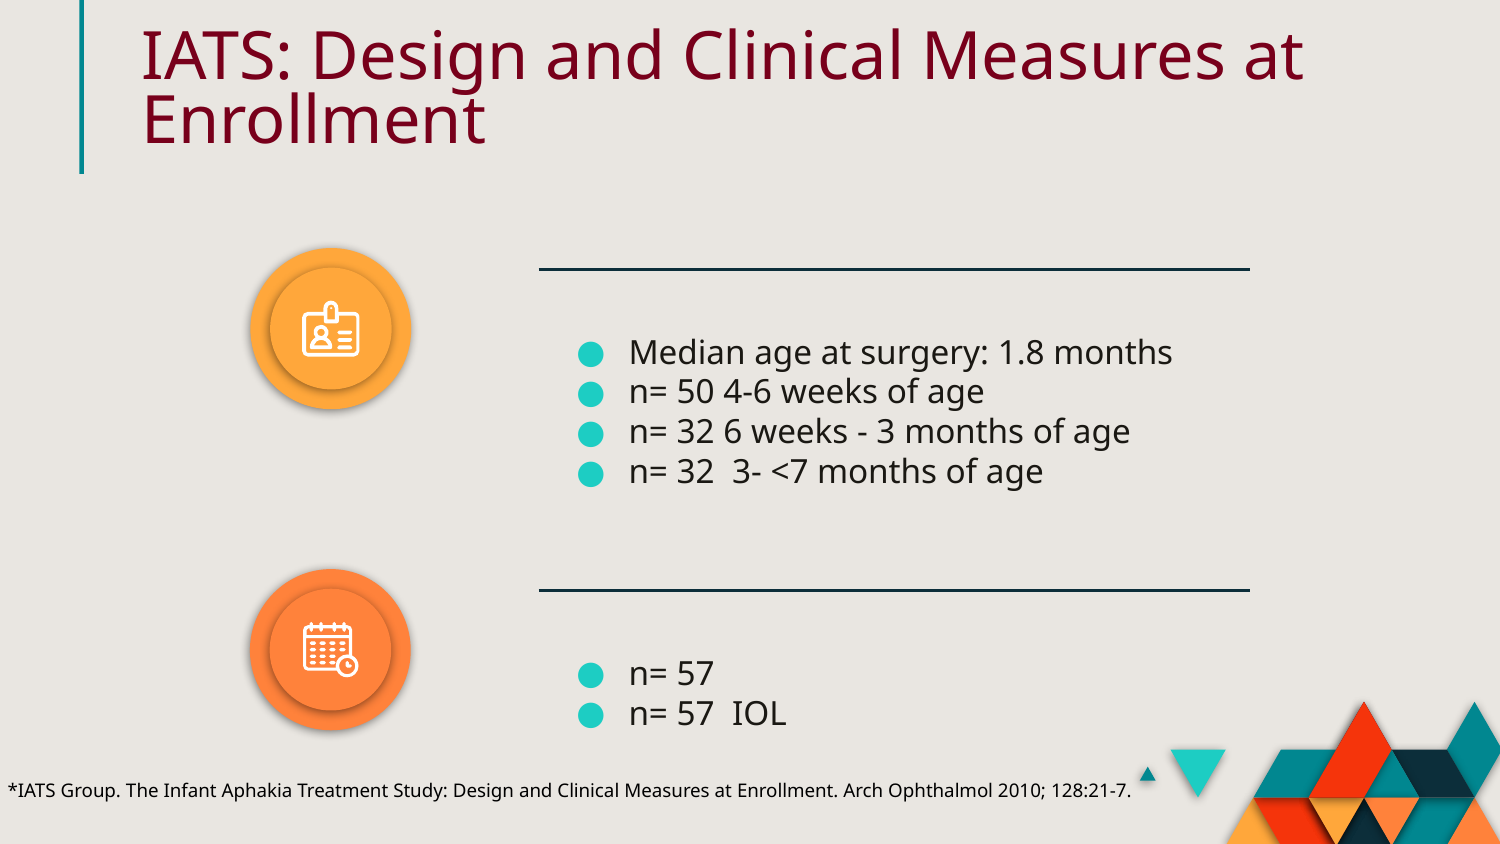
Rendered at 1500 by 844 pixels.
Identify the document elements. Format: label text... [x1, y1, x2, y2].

text_box *IATS Group. The Infant Aphakia Treatment Study: Design and Clinical Measures at Enrollment. Arch Ophthalmol 2010; 128:21-7. [0, 770, 1151, 809]
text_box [302, 621, 359, 678]
title IATS: Design and Clinical Measures at Enrollment [126, 76, 1455, 172]
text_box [250, 247, 412, 410]
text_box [249, 568, 411, 731]
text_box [301, 300, 360, 357]
